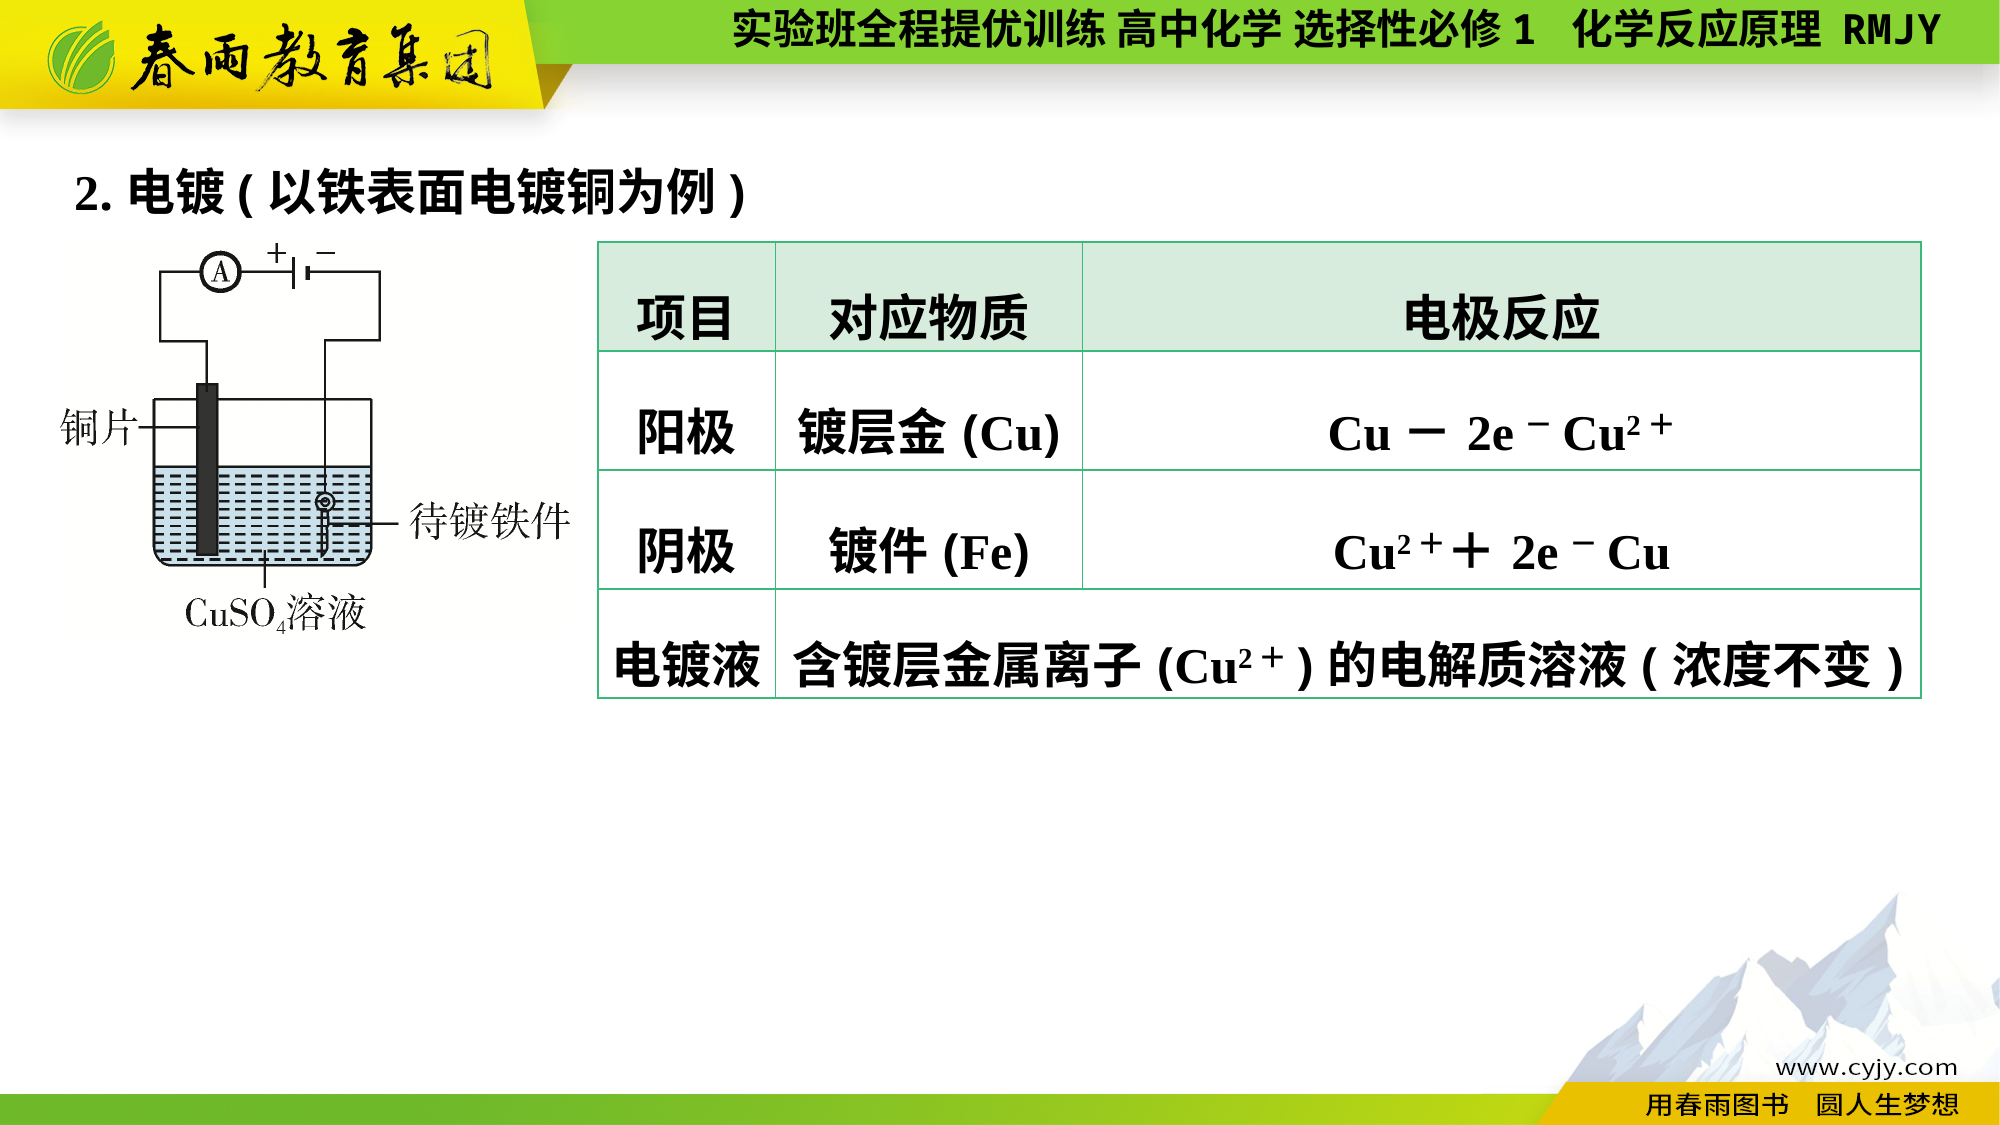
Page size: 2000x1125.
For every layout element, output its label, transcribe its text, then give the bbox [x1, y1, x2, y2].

picture [0, 0, 2000, 1125]
list 2.电镀(以铁表面电镀铜为例) [59, 122, 1944, 217]
